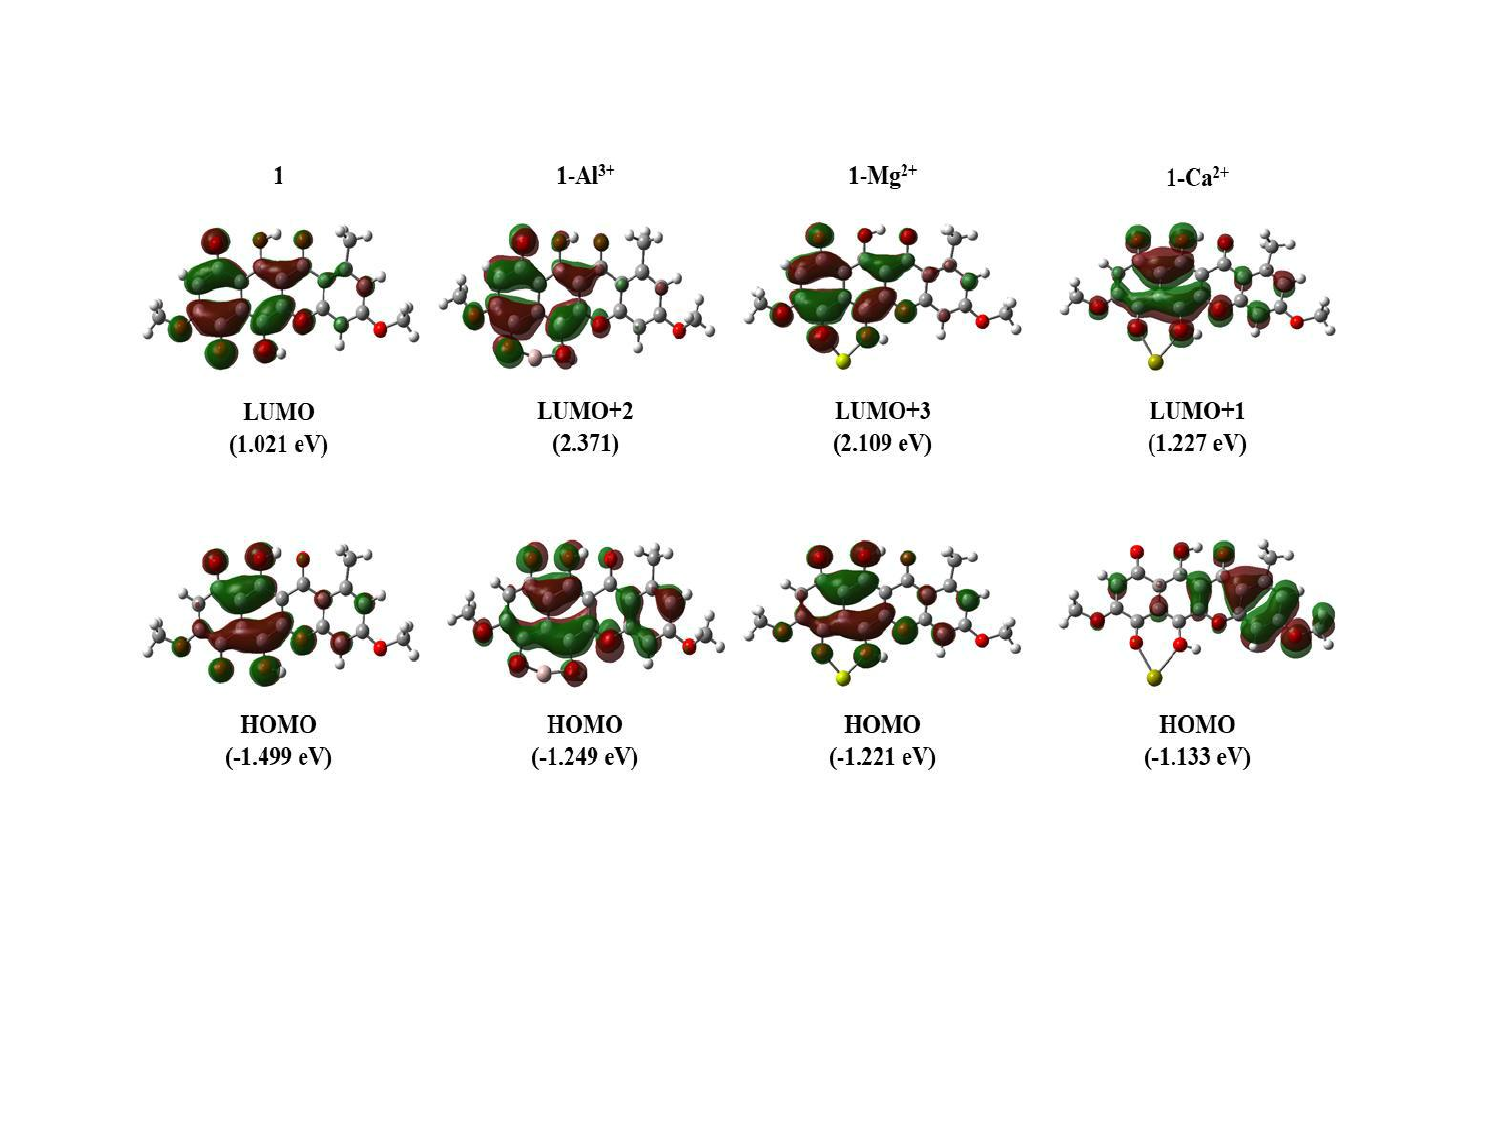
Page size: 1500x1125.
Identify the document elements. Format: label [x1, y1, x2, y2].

picture [137, 149, 1338, 782]
